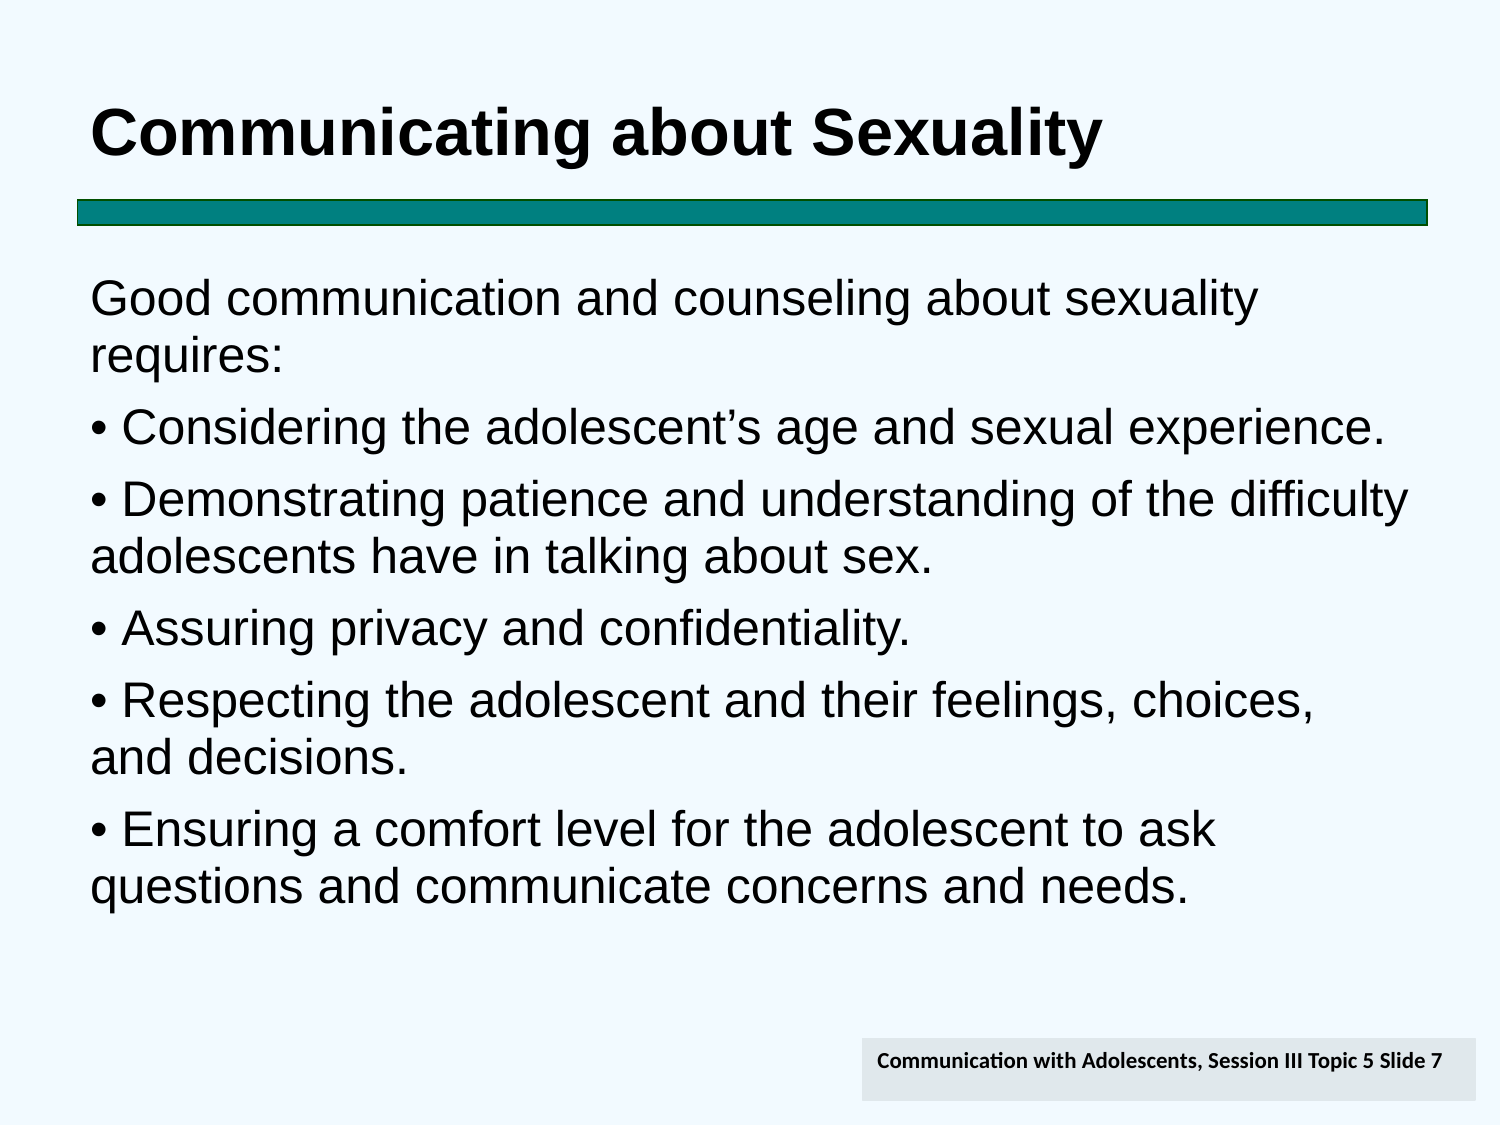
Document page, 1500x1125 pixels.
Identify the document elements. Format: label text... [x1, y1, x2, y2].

list Good communication and counseling about sexuality requires: • Considering the adolescent’s age and sexual experience. • Demonstrating patience and understanding of the difficulty adolescents have in talking about sex. • Assuring privacy and confidentiality. • Respecting the adolescent and their feelings, choices, and decisions. • Ensuring a comfort level for the adolescent to ask questions and communicate concerns and needs. [75, 262, 1425, 1005]
title Communicating about Sexuality [75, 41, 1425, 229]
text_box Communication with Adolescents, Session III Topic 5 Slide 7 [862, 1038, 1475, 1100]
